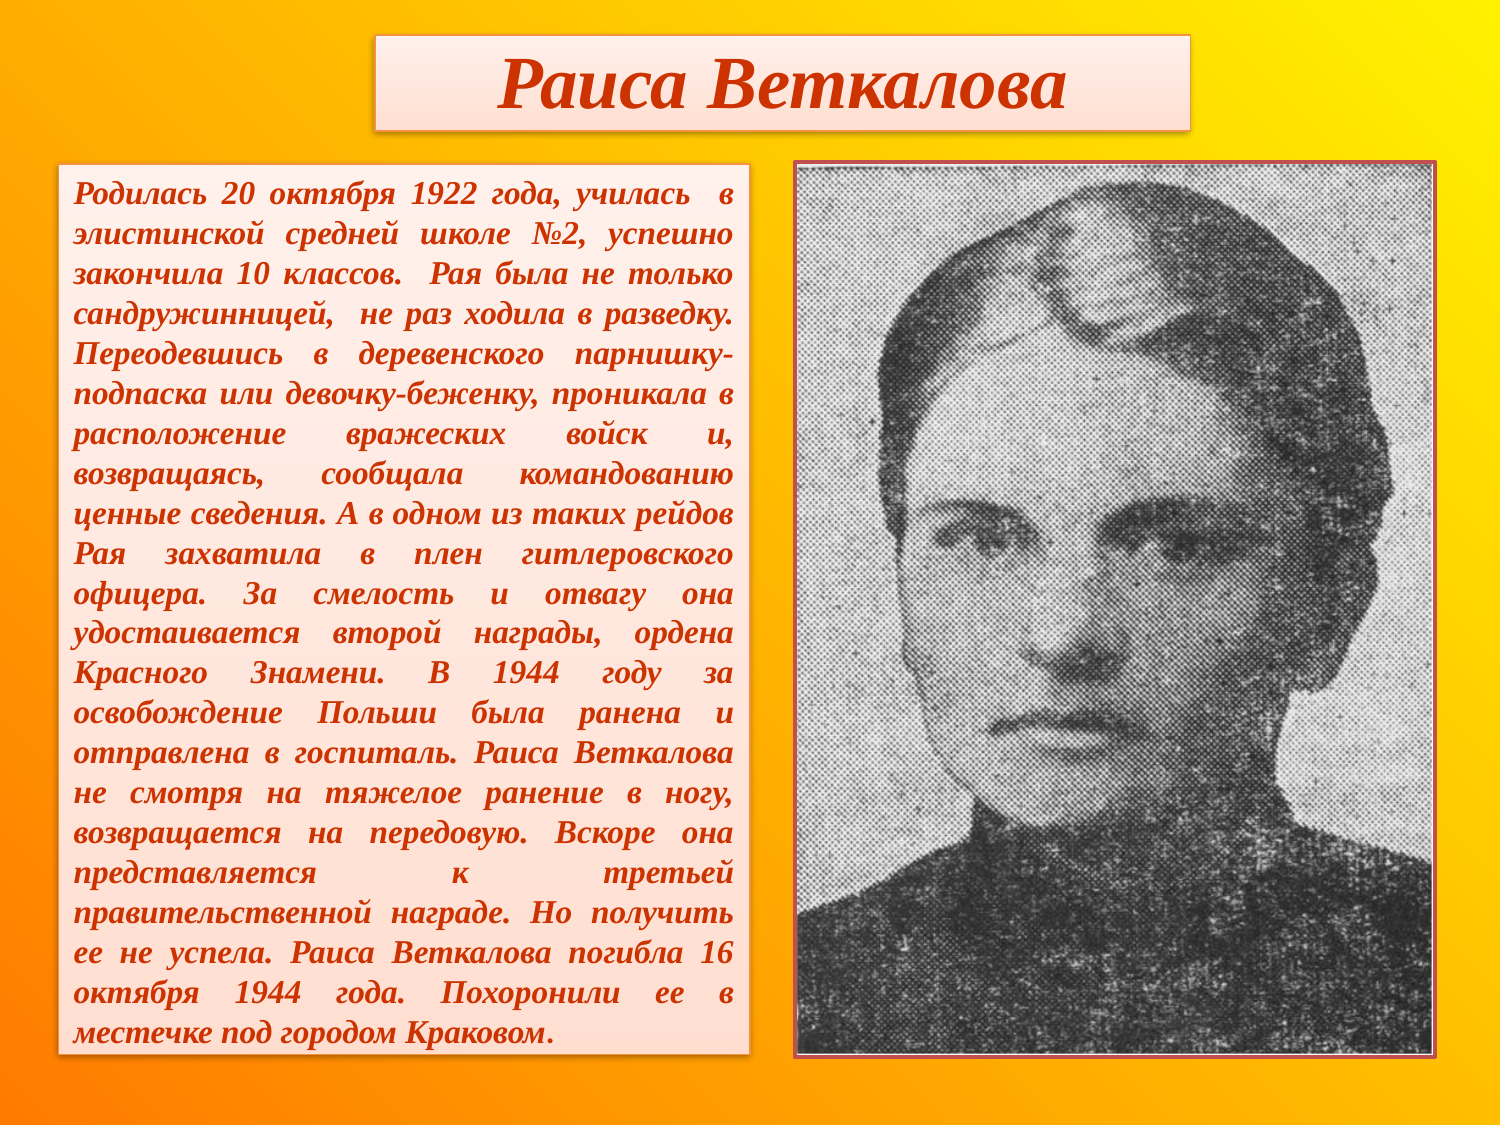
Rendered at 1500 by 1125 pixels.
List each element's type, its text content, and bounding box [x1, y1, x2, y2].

title Раиса Веткалова [374, 34, 1191, 132]
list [796, 163, 1434, 1055]
list Родилась 20 октября 1922 года, училась в элистинской средней школе №2, успешно закончила 10 классов. Рая была не только сандружинницей, не раз ходила в разведку. Переодевшись в деревенского парнишку-подпаска или девочку-беженку, проникала в расположение вражеских войск и, возвращаясь, сообщала командованию ценные сведения. А в одном из таких рейдов Рая захватила в плен гитлеровского офицера. За смелость и отвагу она удостаивается второй награды, ордена Красного Знамени. В 1944 году за освобождение Польши была ранена и отправлена в госпиталь. Раиса Веткалова не смотря на тяжелое ранение в ногу, возвращается на передовую. Вскоре она представляется к третьей правительственной награде. Но получить ее не успела. Раиса Веткалова погибла 16 октября 1944 года. Похоронили ее в местечке под городом Краковом. [58, 163, 751, 1055]
